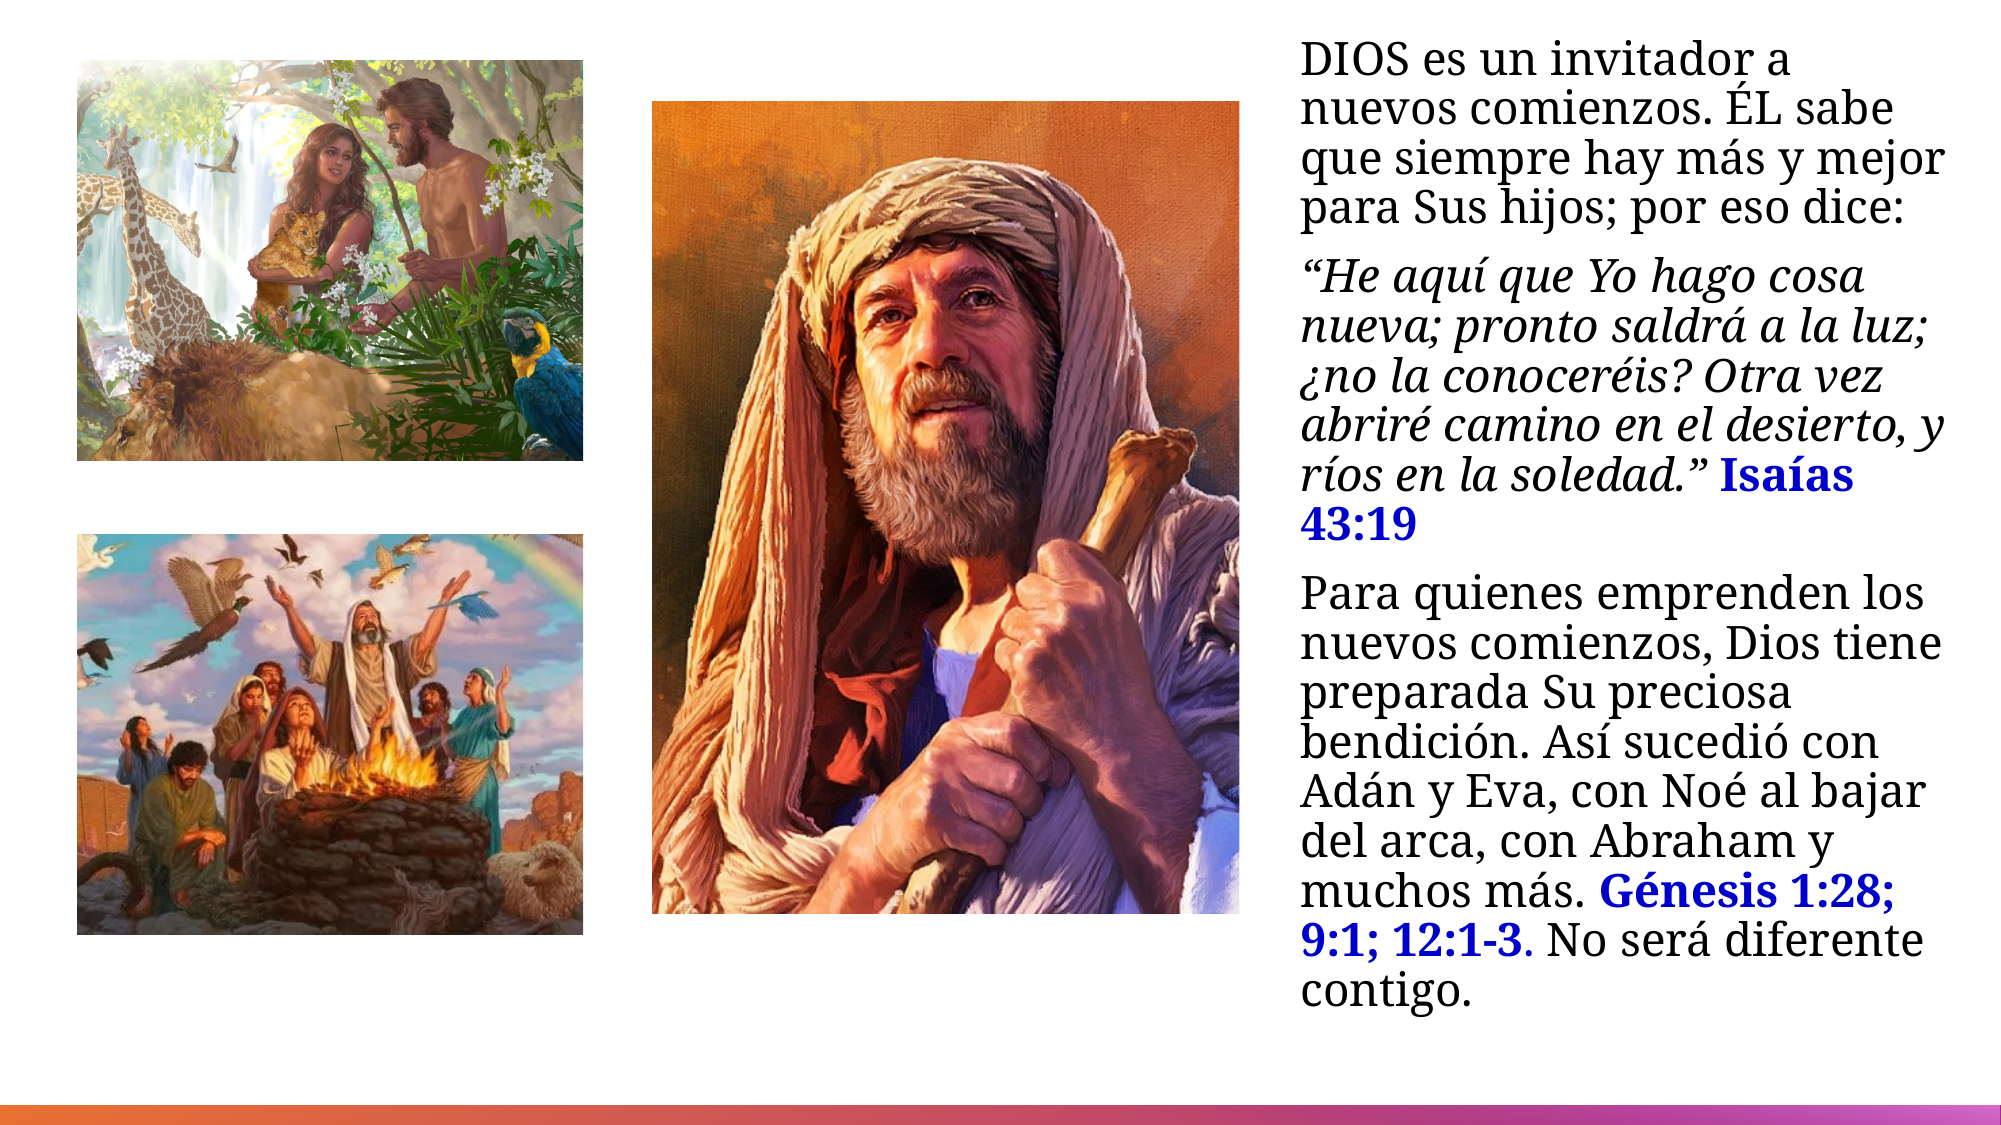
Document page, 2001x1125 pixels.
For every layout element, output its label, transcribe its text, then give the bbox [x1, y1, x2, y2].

picture [76, 534, 584, 935]
picture [651, 100, 1240, 915]
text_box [0, 1104, 2000, 1125]
list DIOS es un invitador a nuevos comienzos. ÉL sabe que siempre hay más y mejor para Sus hijos; por eso dice: “He aquí que Yo hago cosa nueva; pronto saldrá a la luz; ¿no la conoceréis? Otra vez abriré camino en el desierto, y ríos en la soledad.” Isaías 43:19 Para quienes emprenden los nuevos comienzos, Dios tiene preparada Su preciosa bendición. Así sucedió con Adán y Eva, con Noé al bajar del arca, con Abraham y muchos más. Génesis 1:28; 9:1; 12:1-3. No será diferente contigo. [1285, 28, 1969, 1077]
picture [76, 60, 584, 462]
